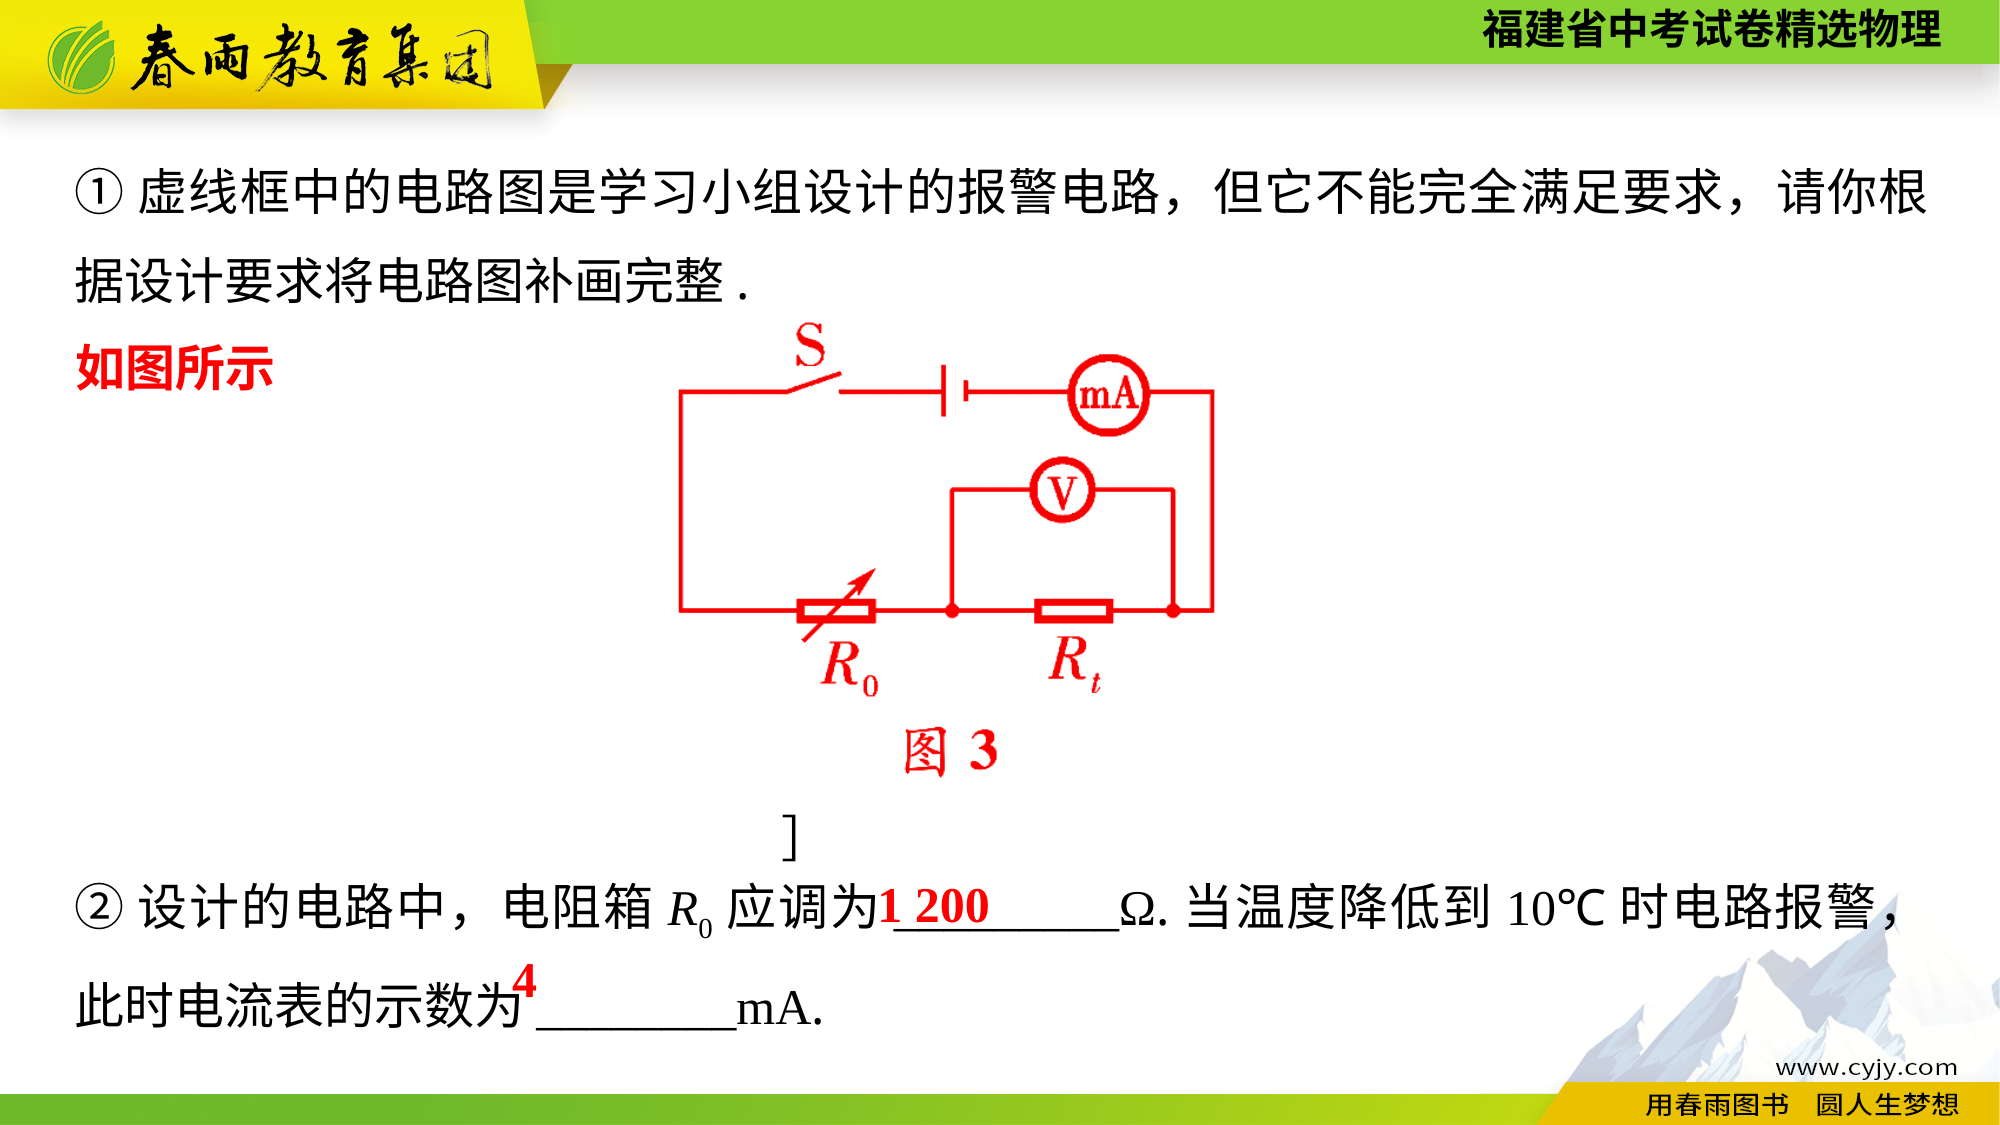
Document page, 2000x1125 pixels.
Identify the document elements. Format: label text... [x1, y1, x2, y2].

text_box 如图所示 [60, 298, 291, 404]
list ①虚线框中的电路图是学习小组设计的报警电路，但它不能完全满足要求，请你根据设计要求将电路图补画完整. [59, 122, 1944, 308]
text_box ②设计的电路中，电阻箱R0应调为_________Ω.当温度降低到10℃时电路报警，此时电流表的示数为________mA. [59, 834, 1944, 1042]
picture [0, 0, 2000, 1125]
text_box 4 [435, 940, 614, 1016]
text_box 1 200 [862, 834, 1005, 940]
